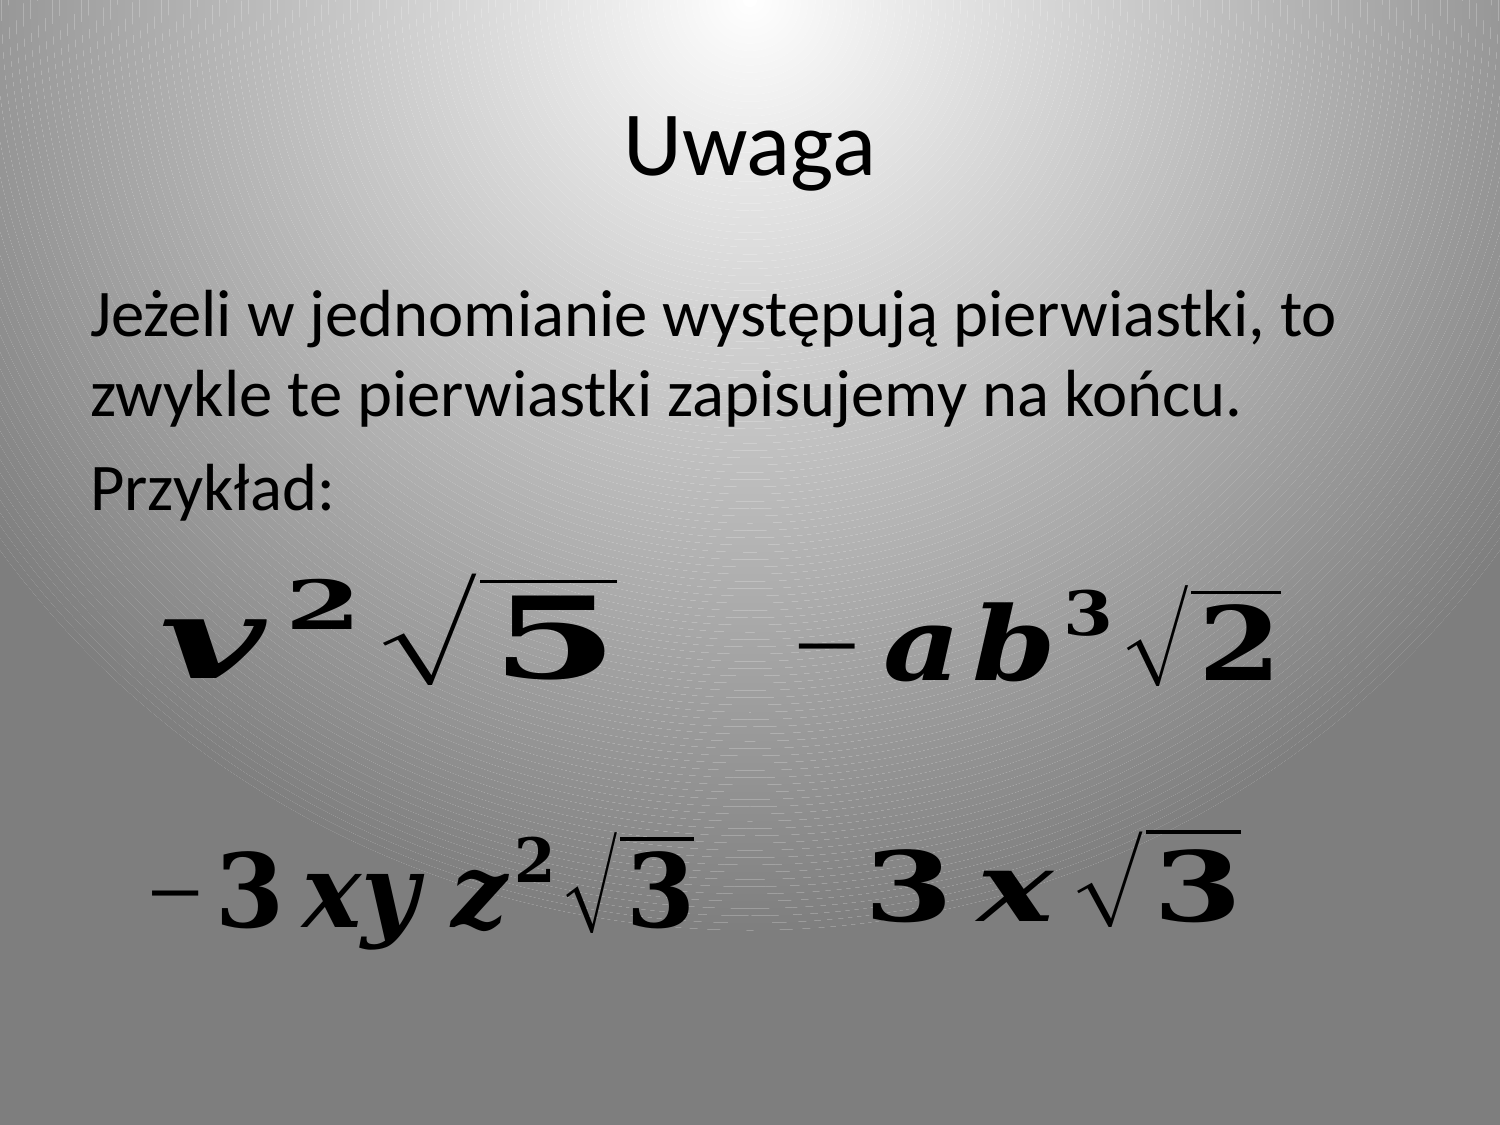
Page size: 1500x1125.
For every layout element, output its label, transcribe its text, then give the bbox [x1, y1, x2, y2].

list Jeżeli w jednomianie występują pierwiastki, to zwykle te pierwiastki zapisujemy na końcu. Przykład: [75, 262, 1425, 587]
title Uwaga [75, 45, 1425, 233]
